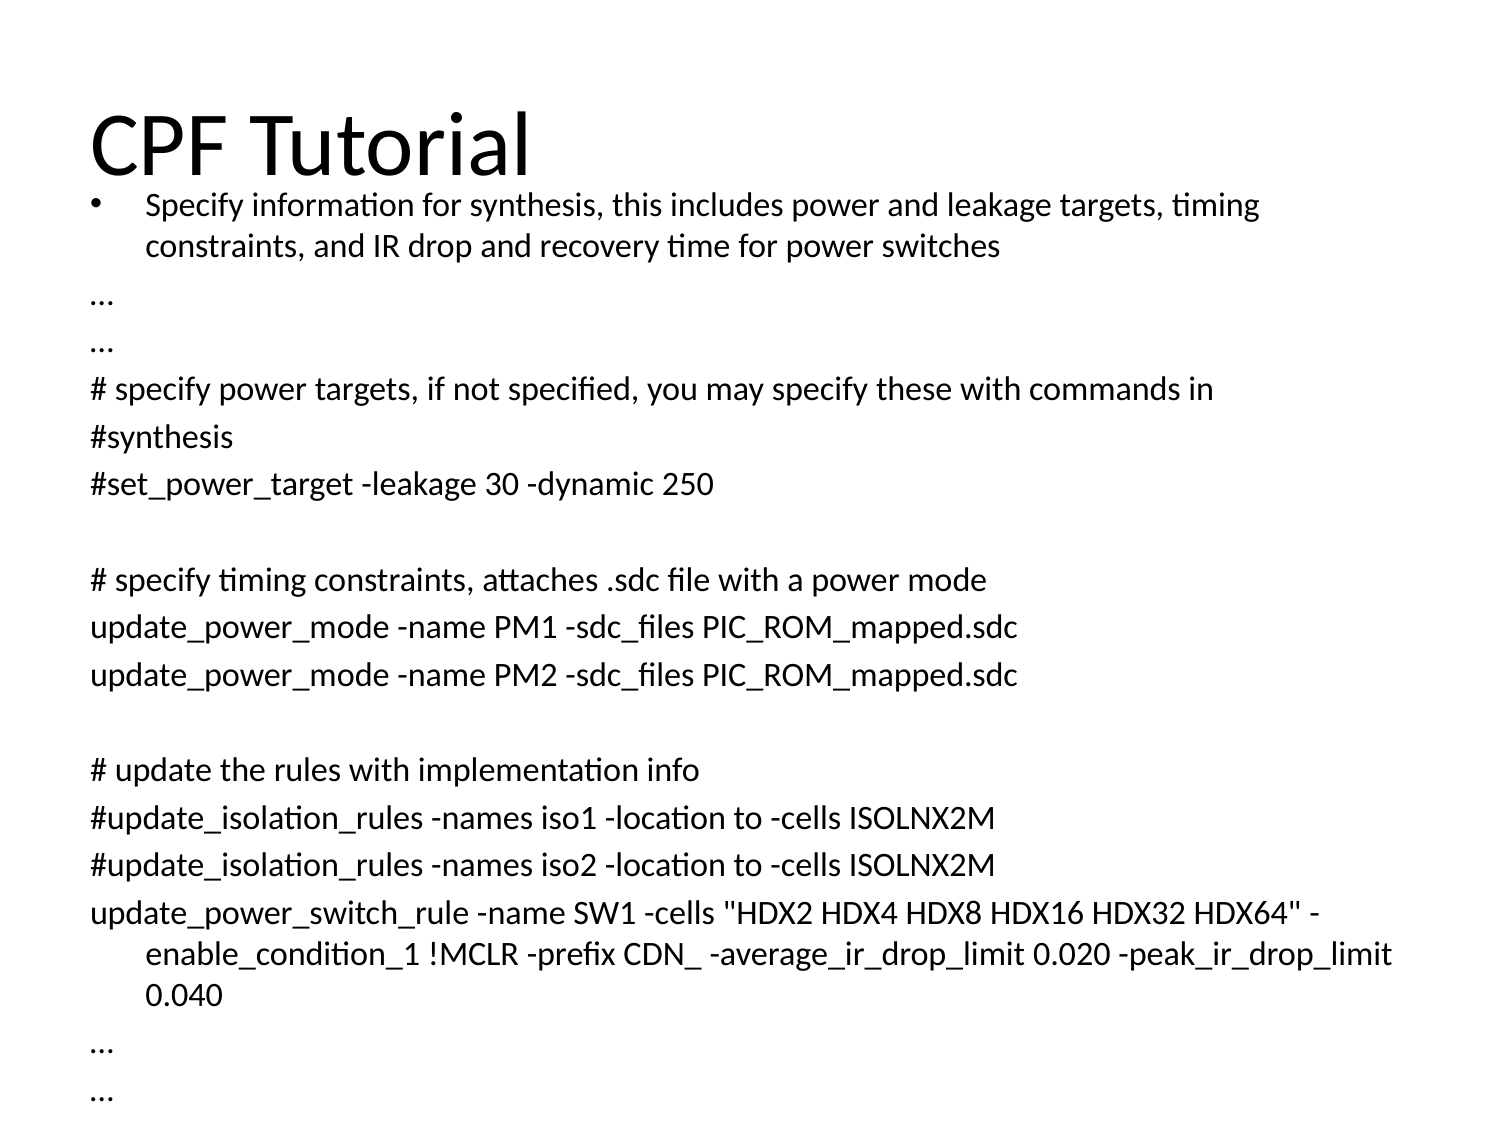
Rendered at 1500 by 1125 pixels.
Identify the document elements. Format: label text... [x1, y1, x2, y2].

title CPF Tutorial [75, 45, 1425, 174]
list Specify information for synthesis, this includes power and leakage targets, timing constraints, and IR drop and recovery time for power switches … … # specify power targets, if not specified, you may specify these with commands in #synthesis #set_power_target -leakage 30 -dynamic 250 # specify timing constraints, attaches .sdc file with a power mode update_power_mode -name PM1 -sdc_files PIC_ROM_mapped.sdc update_power_mode -name PM2 -sdc_files PIC_ROM_mapped.sdc # update the rules with implementation info #update_isolation_rules -names iso1 -location to -cells ISOLNX2M #update_isolation_rules -names iso2 -location to -cells ISOLNX2M update_power_switch_rule -name SW1 -cells "HDX2 HDX4 HDX8 HDX16 HDX32 HDX64" -enable_condition_1 !MCLR -prefix CDN_ -average_ir_drop_limit 0.020 -peak_ir_drop_limit 0.040 … … [75, 174, 1425, 1125]
